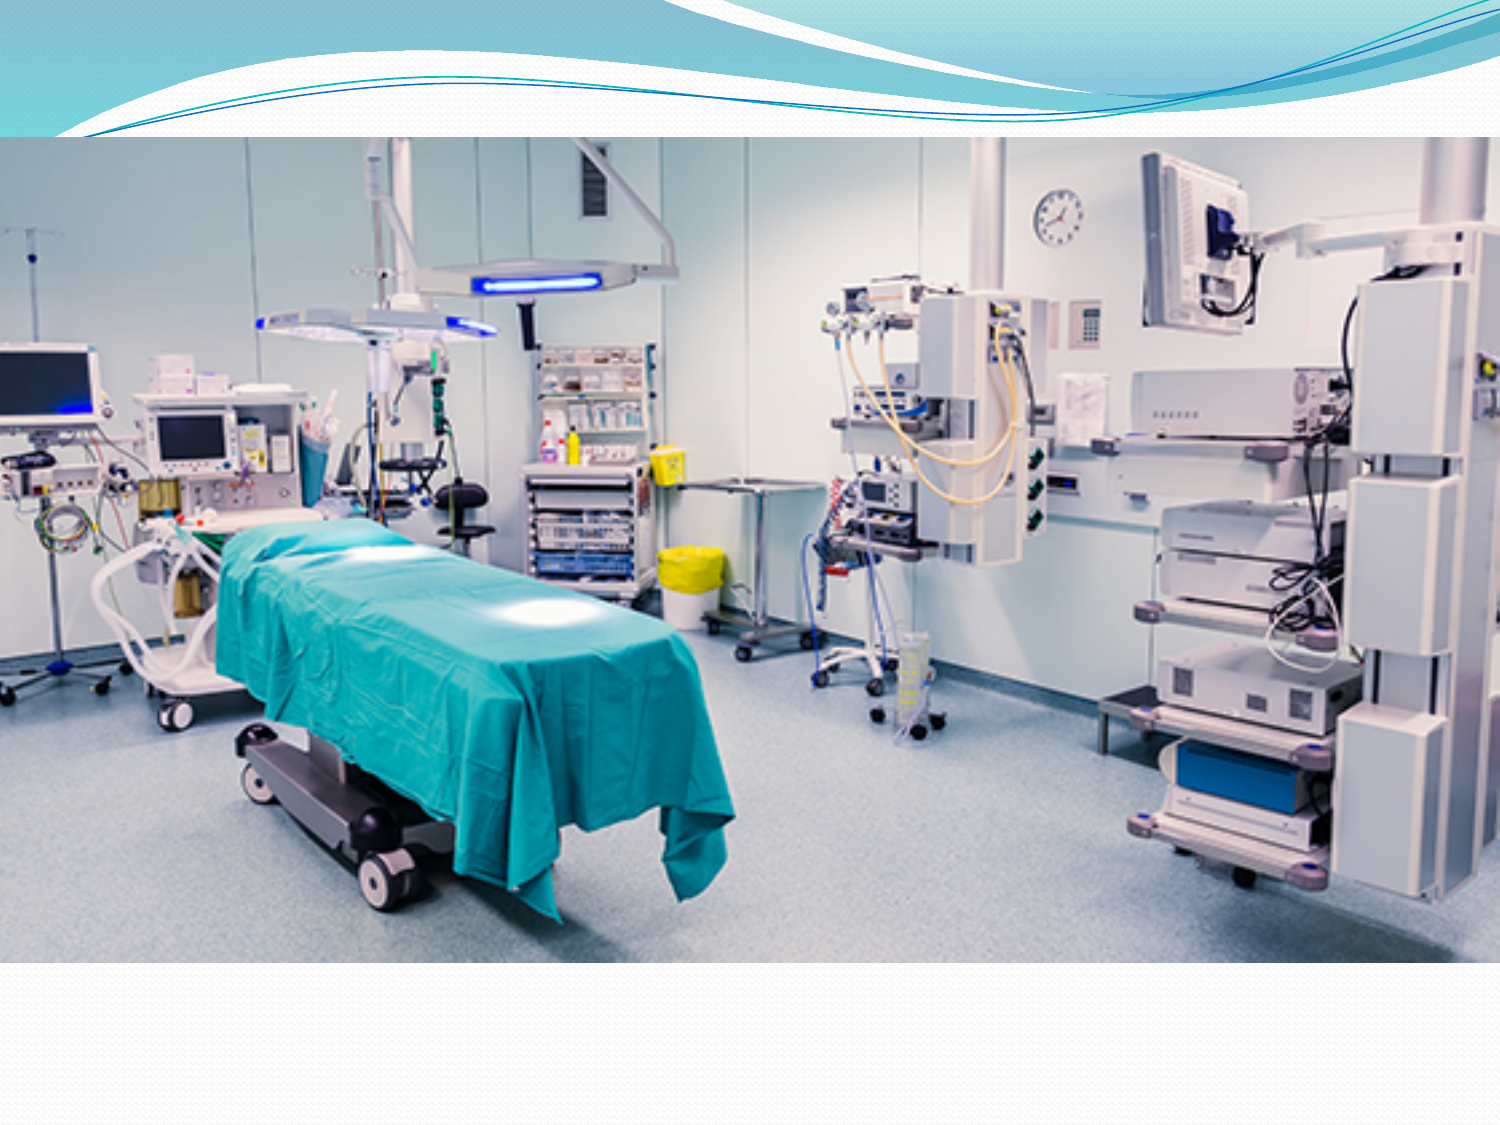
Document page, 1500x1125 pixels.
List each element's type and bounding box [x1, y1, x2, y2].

list [0, 137, 1500, 963]
